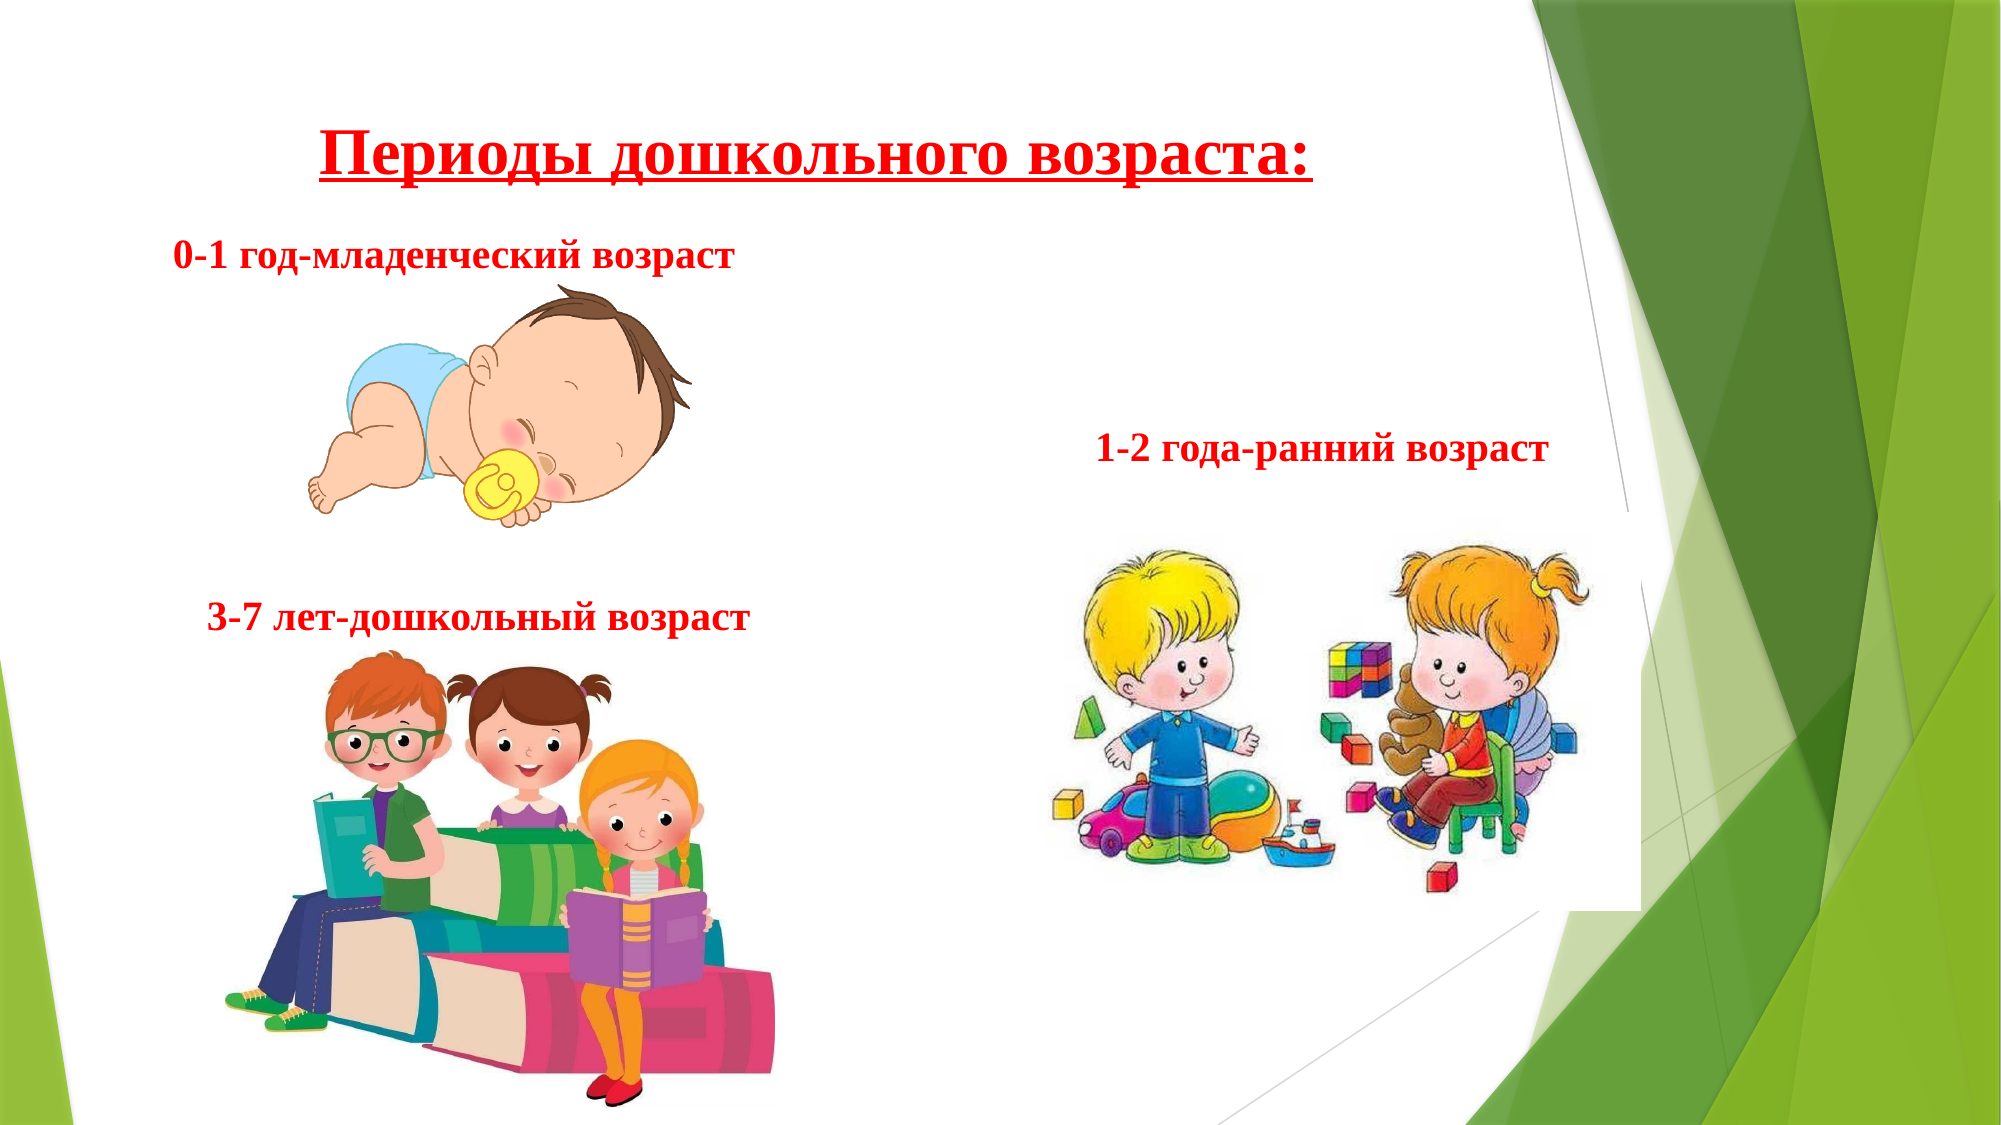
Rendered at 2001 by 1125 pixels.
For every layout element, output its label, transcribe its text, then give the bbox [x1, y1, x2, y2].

picture [289, 265, 711, 551]
title Периоды дошкольного возраста: [111, 99, 1522, 236]
list 3-7 лет-дошкольный возраст [160, 581, 798, 652]
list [1002, 512, 1642, 912]
picture [225, 650, 775, 1110]
list 1-2 года-ранний возраст [1003, 370, 1641, 478]
list 0-1 год-младенческий возраст [110, 217, 798, 285]
